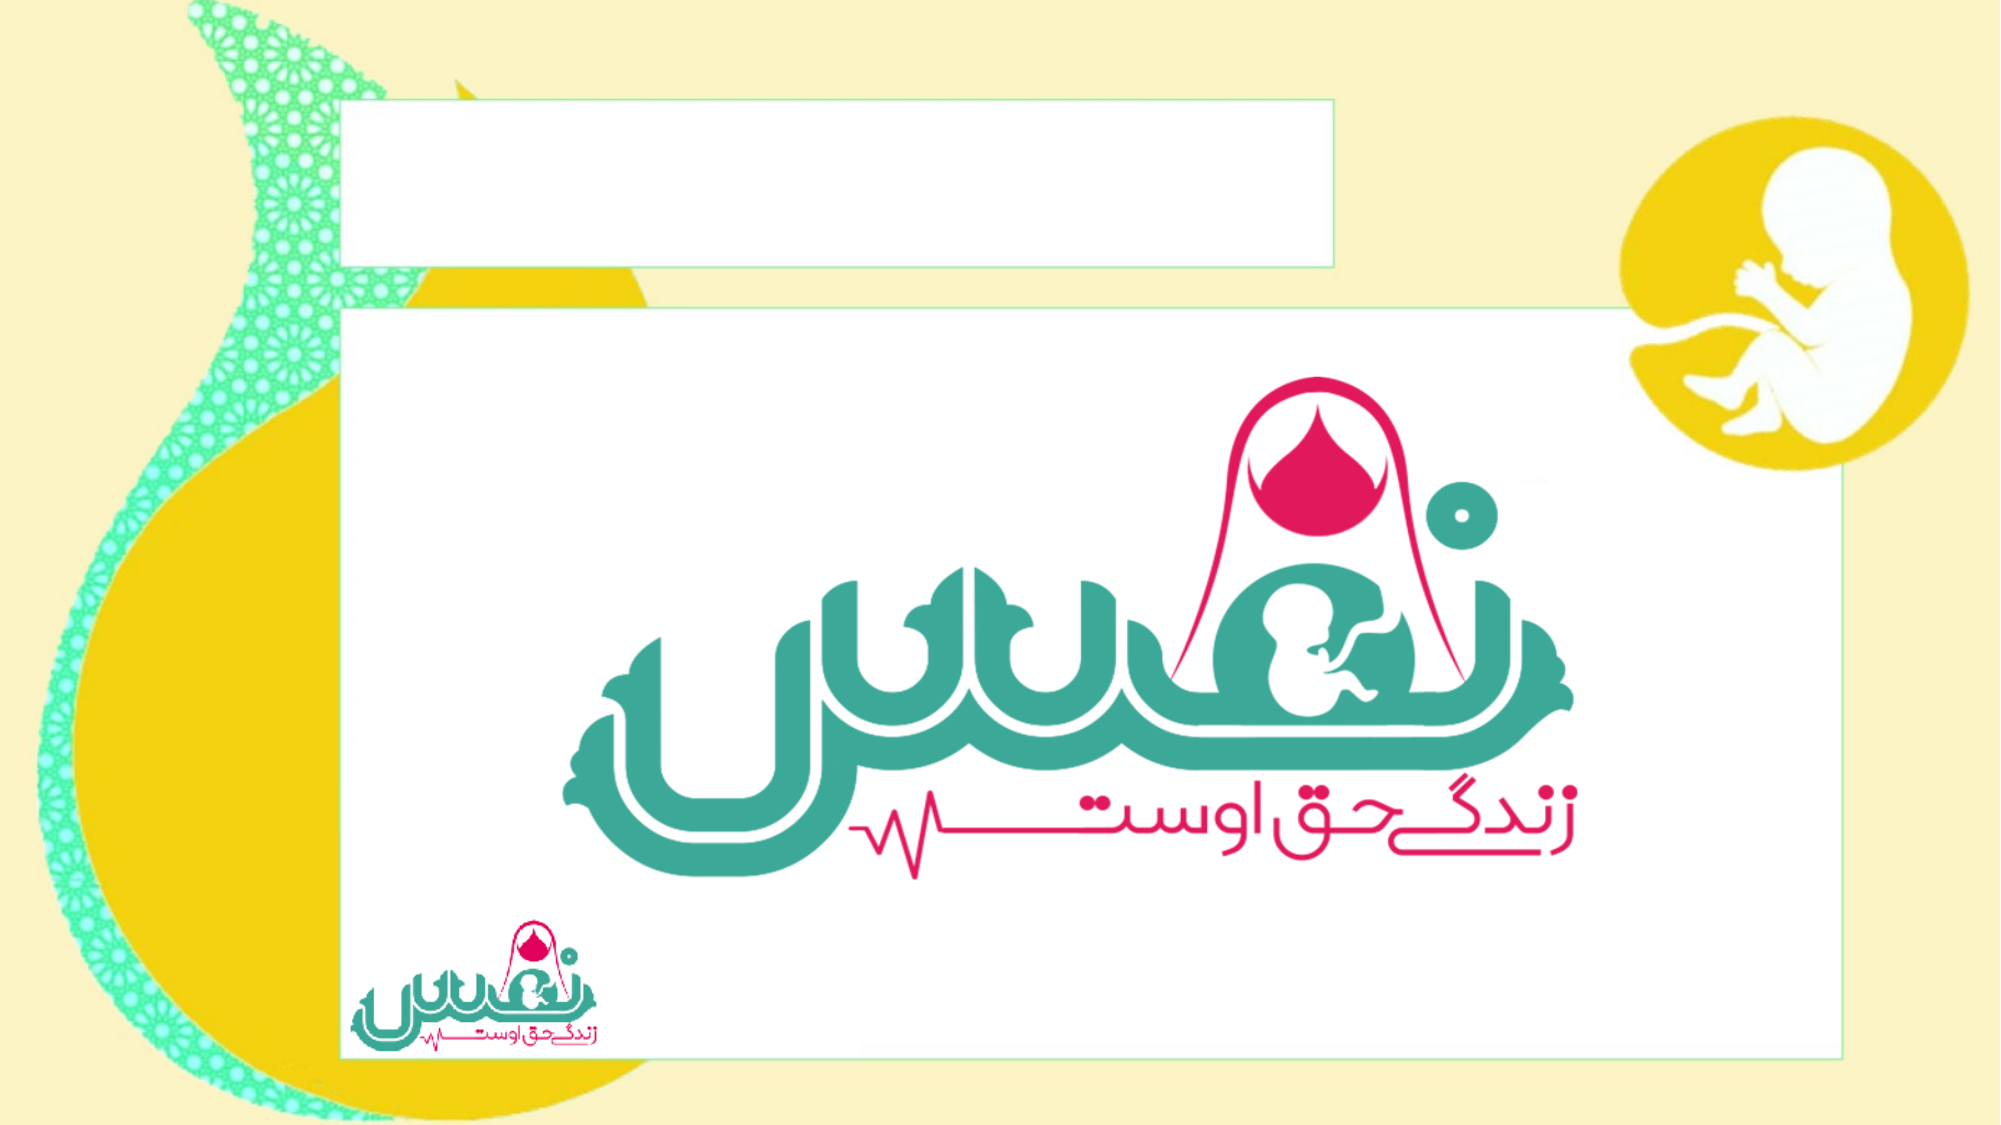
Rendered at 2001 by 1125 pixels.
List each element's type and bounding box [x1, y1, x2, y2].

list [0, 0, 2000, 1125]
picture [547, 259, 1594, 1020]
